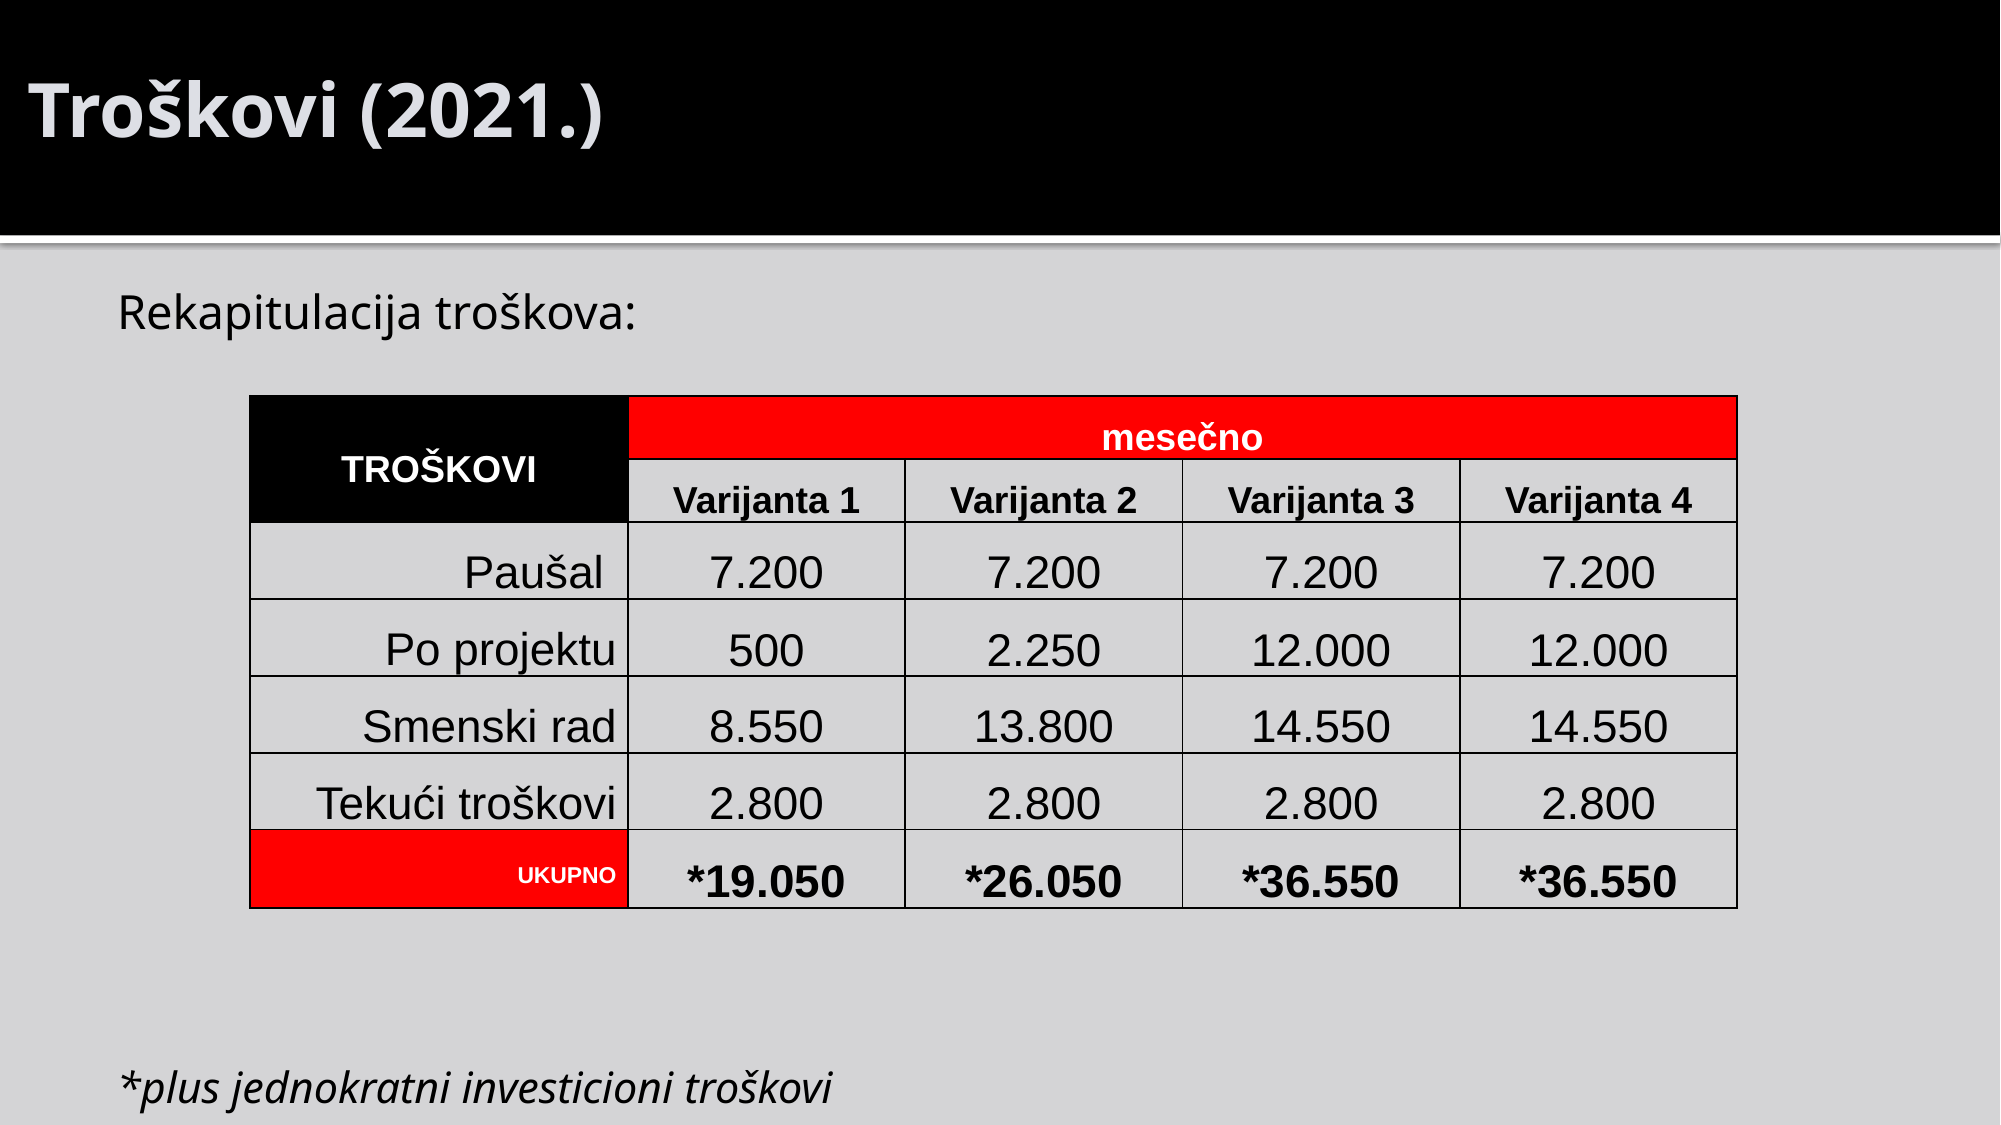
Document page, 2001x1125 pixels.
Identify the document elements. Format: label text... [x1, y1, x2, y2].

table_cell Varijanta 3 [1183, 460, 1459, 521]
table_cell 7.200 [1183, 523, 1459, 598]
table_cell 14.550 [1183, 677, 1459, 752]
table_cell Tekući troškovi [251, 754, 627, 829]
table_cell 2.800 [629, 754, 904, 829]
table_cell 7.200 [906, 523, 1182, 598]
table_cell 13.800 [906, 677, 1182, 752]
table_cell Varijanta 4 [1461, 460, 1736, 521]
table_cell 7.200 [1461, 523, 1736, 598]
table_cell 500 [629, 600, 904, 675]
table_cell Po projektu [251, 600, 627, 675]
table_cell Paušal [251, 523, 627, 598]
table_cell *26.050 [906, 830, 1182, 907]
table_header mesečno [629, 397, 1736, 458]
table_cell UKUPNO [251, 830, 627, 907]
table_cell *36.550 [1461, 830, 1736, 907]
table_cell *19.050 [629, 830, 904, 907]
table_cell 2.250 [906, 600, 1182, 675]
table_cell 14.550 [1461, 677, 1736, 752]
table_cell Varijanta 1 [629, 460, 904, 521]
table_cell 12.000 [1461, 600, 1736, 675]
text_box Troškovi (2021.) [12, 62, 1663, 200]
table_cell 2.800 [906, 754, 1182, 829]
table_cell 2.800 [1461, 754, 1736, 829]
table_cell 12.000 [1183, 600, 1459, 675]
list Rekapitulacija troškova: *plus jednokratni investicioni troškovi [12, 237, 1975, 1125]
table_cell 2.800 [1183, 754, 1459, 829]
table_cell Smenski rad [251, 677, 627, 752]
table_cell 7.200 [629, 523, 904, 598]
table_cell Varijanta 2 [906, 460, 1182, 521]
table_cell *36.550 [1183, 830, 1459, 907]
table_header TROŠKOVI [251, 397, 627, 521]
table_cell 8.550 [629, 677, 904, 752]
